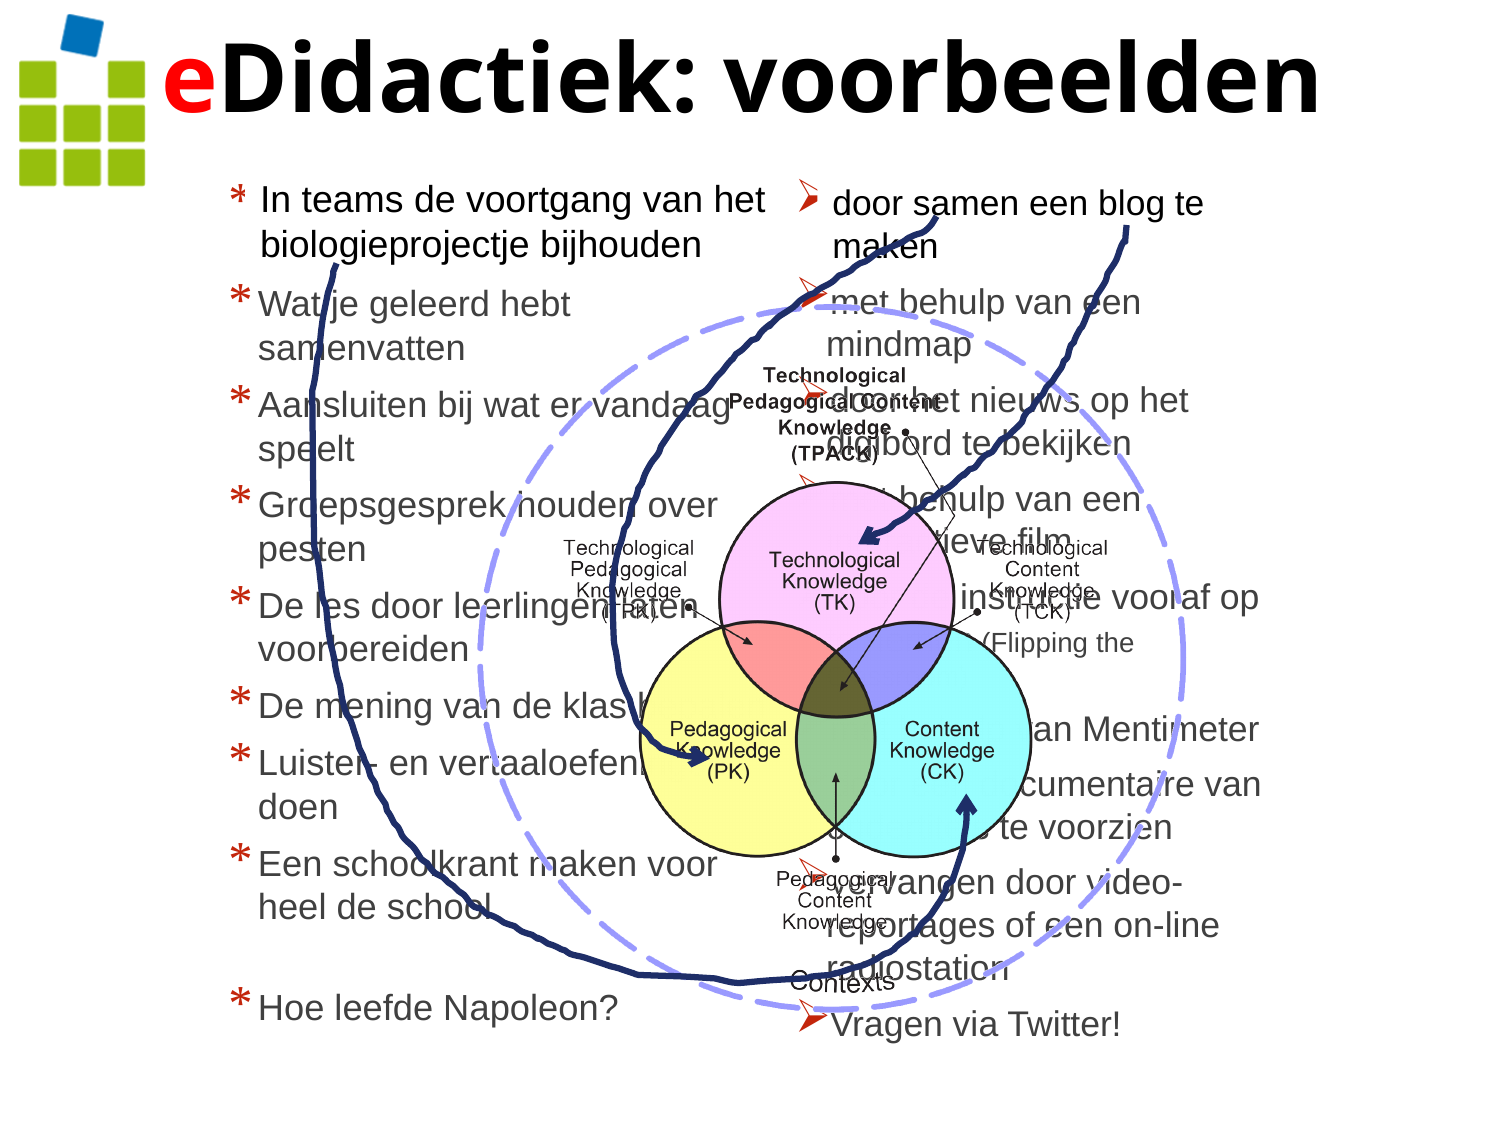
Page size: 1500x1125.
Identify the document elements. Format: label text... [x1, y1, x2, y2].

list door samen een blog te maken met behulp van een mindmap door het nieuws op het digibord te bekijken met behulp van een interactieve film door de instructie vooraf op te nemen (Flipping the Classroom) met behulp van Mentimeter door een documentaire van ondertitels te voorzien vervangen door video-reportages of een on-line radiostation Vragen via Twitter! [772, 282, 1298, 1053]
text_box [1063, 283, 1106, 300]
title eDidactiek: voorbeelden [146, 8, 1495, 197]
text_box [310, 283, 470, 905]
picture [17, 3, 147, 197]
list In teams de voortgang van het biologieprojectje bijhouden Wat je geleerd hebt samenvatten Aansluiten bij wat er vandaag speelt Groepsgesprek houden over pesten De les door leerlingen laten voorbereiden De mening van de klas bepalen Luister- en vertaaloefeningen doen Een schoolkrant maken voor heel de school Hoe leefde Napoleon? [206, 197, 772, 1053]
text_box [244, 167, 1301, 274]
picture [476, 302, 1188, 1020]
text_box [798, 283, 909, 300]
